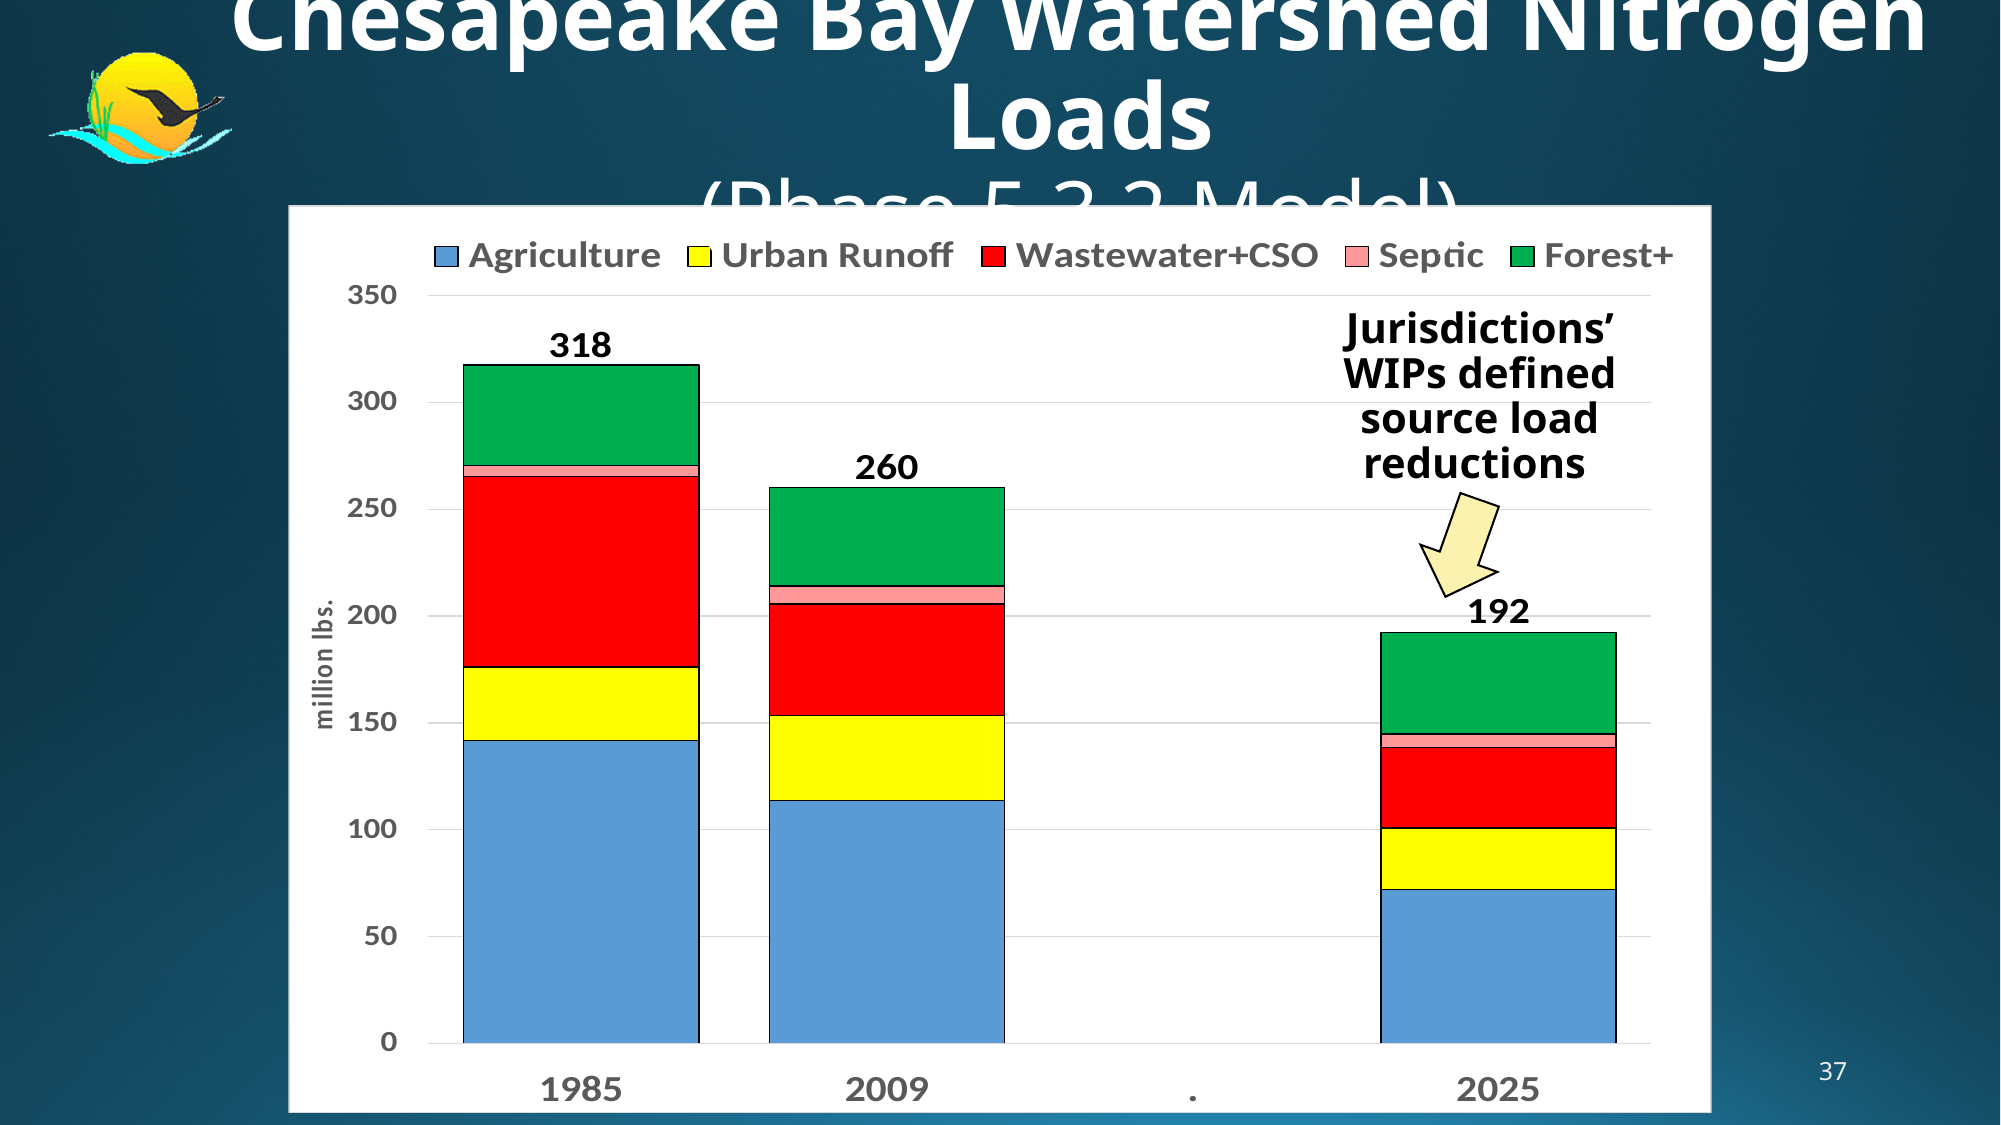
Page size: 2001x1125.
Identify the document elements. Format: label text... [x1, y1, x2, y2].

picture [0, 0, 2001, 1125]
title Chesapeake Bay Watershed Nitrogen Loads (Phase 5.3.2 Model) [160, 53, 2000, 178]
slide_number 37 [1712, 1042, 1863, 1103]
